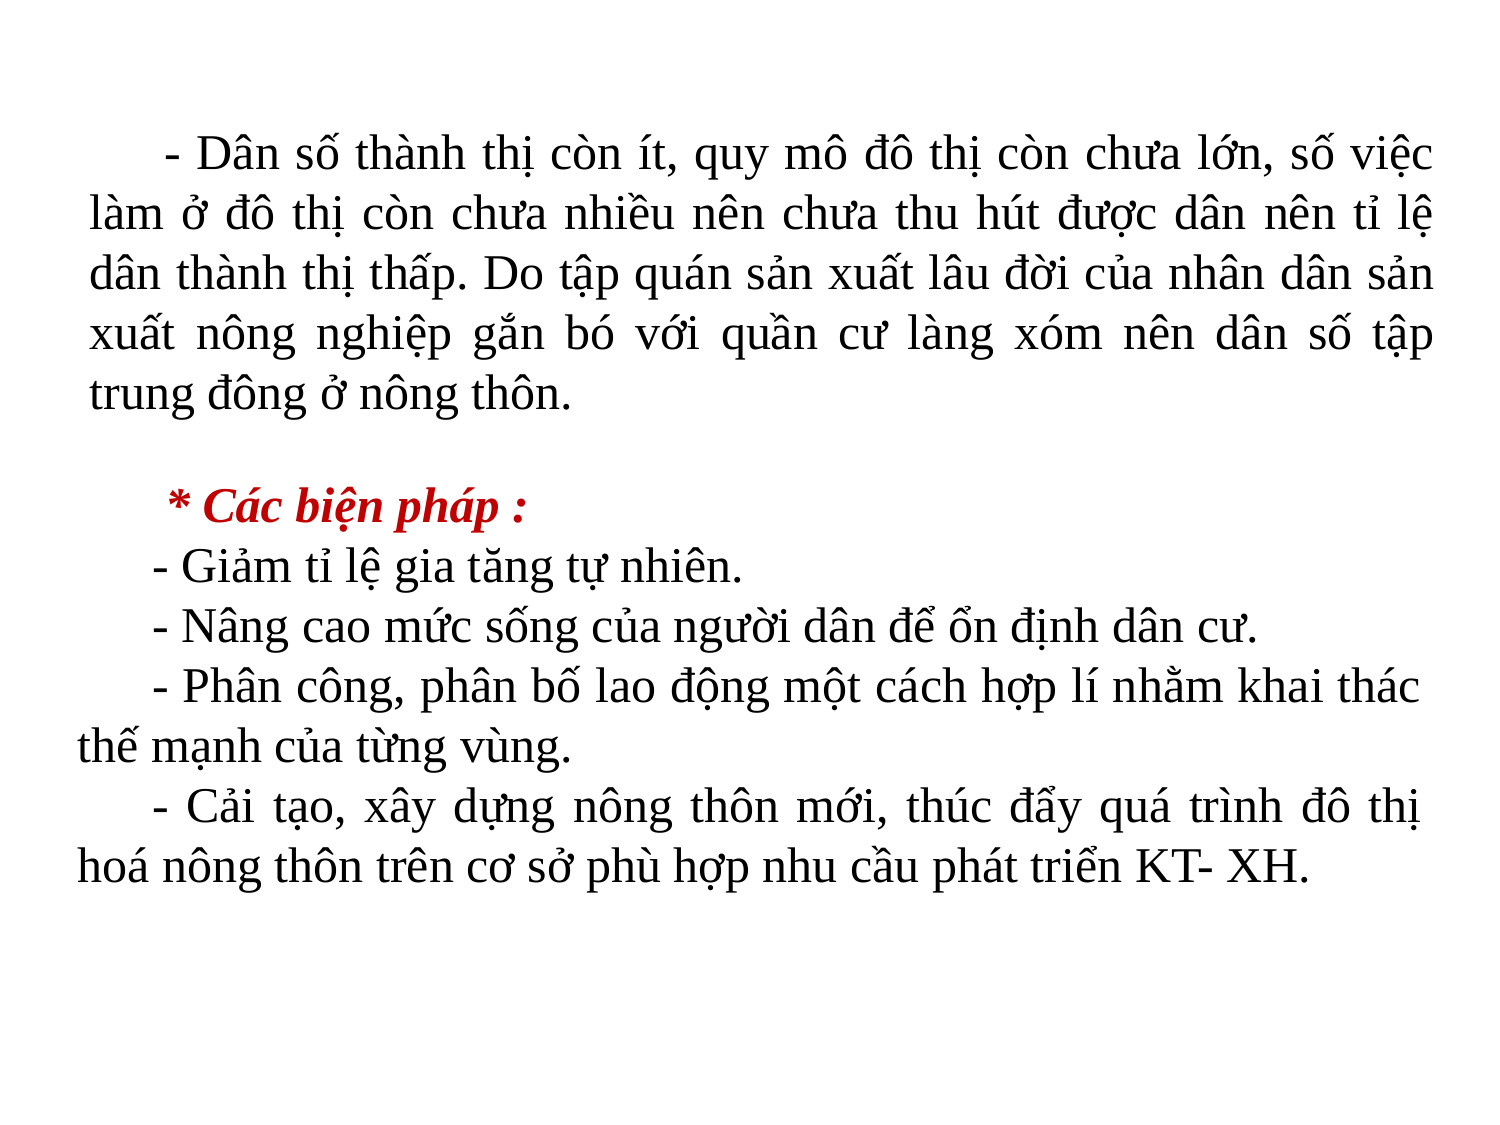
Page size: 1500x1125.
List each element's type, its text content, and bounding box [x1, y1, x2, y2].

text_box * Các biện pháp : - Giảm tỉ lệ gia tăng tự nhiên. - Nâng cao mức sống của người dân để ổn định dân cư. - Phân công, phân bố lao động một cách hợp lí nhằm khai thác thế mạnh của từng vùng. - Cải tạo, xây dựng nông thôn mới, thúc đẩy quá trình đô thị hoá nông thôn trên cơ sở phù hợp nhu cầu phát triển KT- XH. [62, 464, 1438, 900]
text_box - Dân số thành thị còn ít, quy mô đô thị còn chưa lớn, số việc làm ở đô thị còn chưa nhiều nên chưa thu hút được dân nên tỉ lệ dân thành thị thấp. Do tập quán sản xuất lâu đời của nhân dân sản xuất nông nghiệp gắn bó với quần cư làng xóm nên dân số tập trung đông ở nông thôn. [75, 112, 1450, 428]
